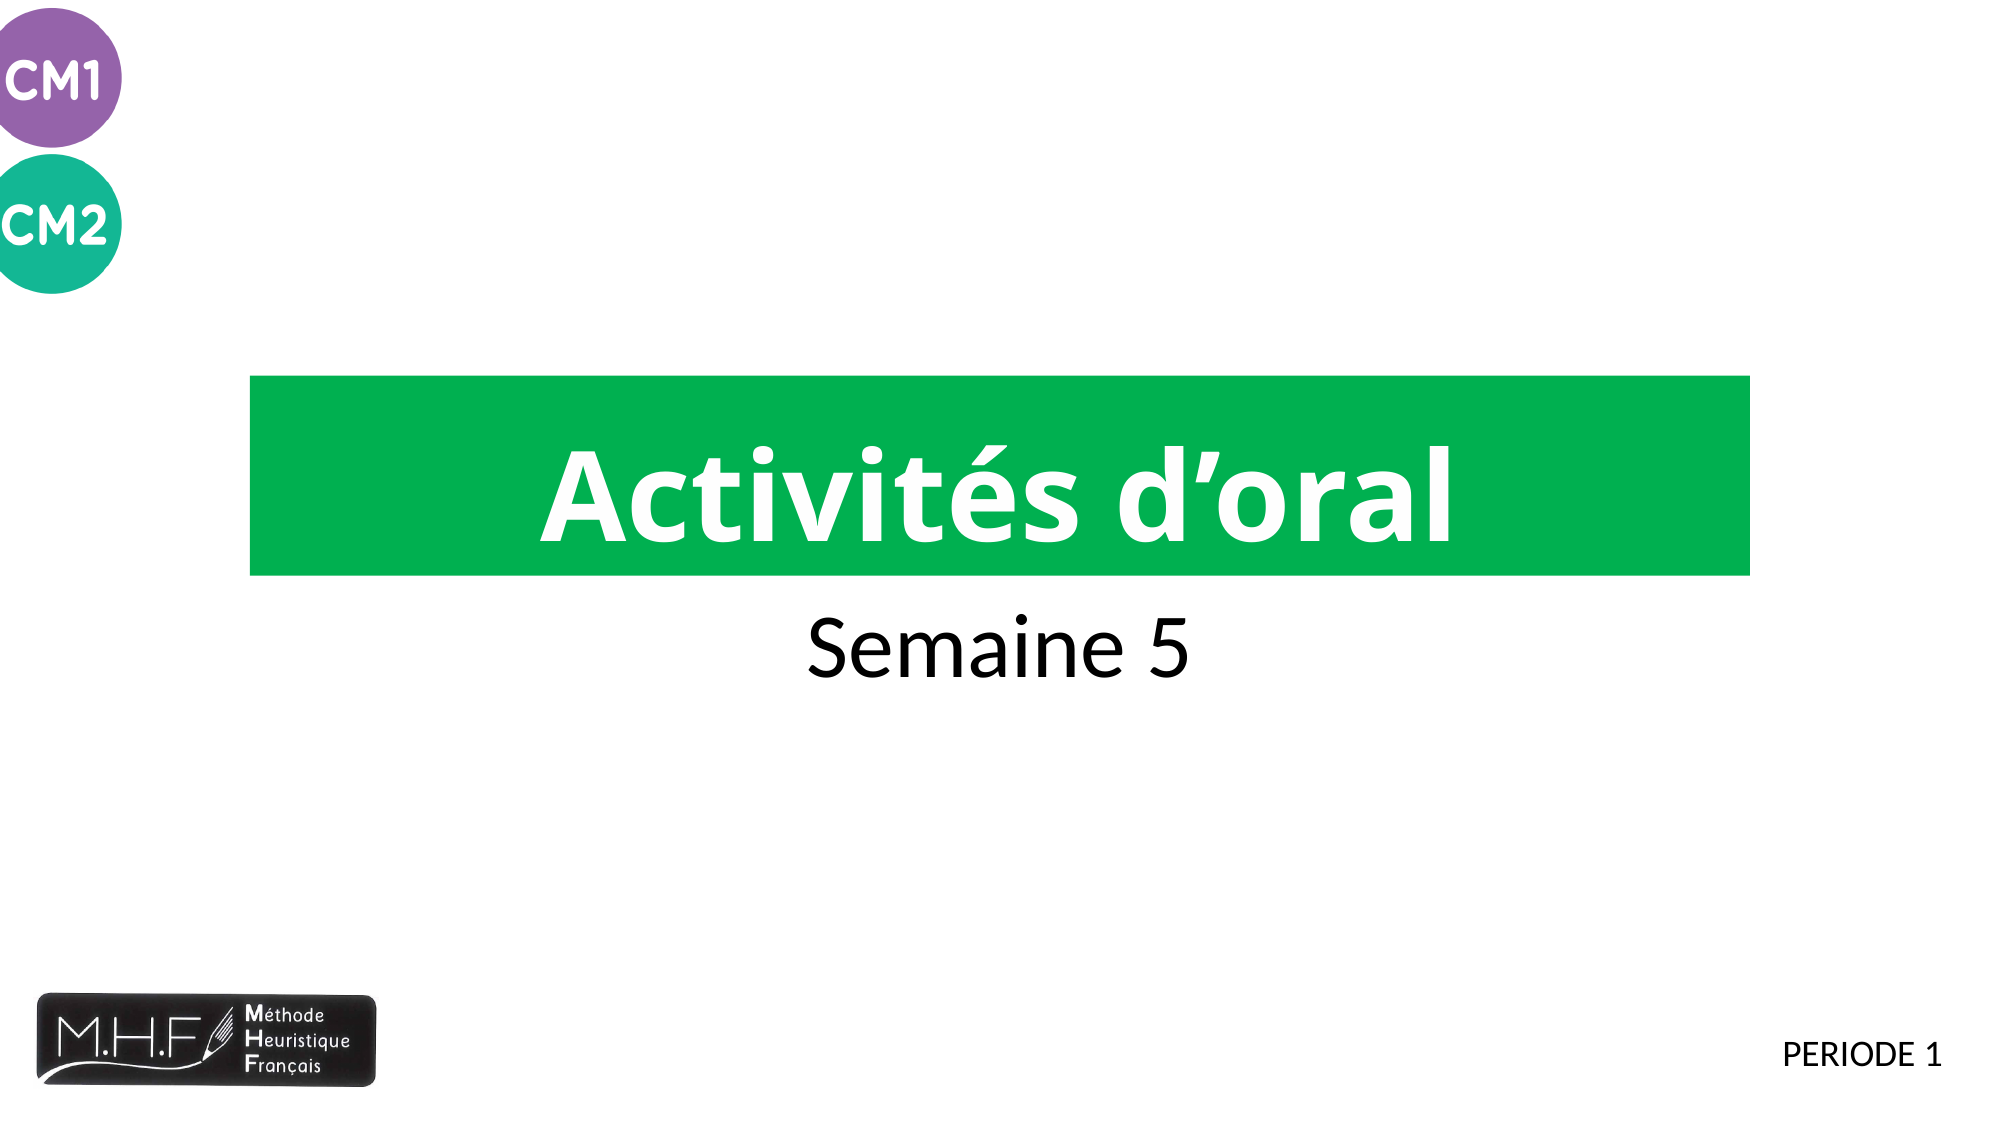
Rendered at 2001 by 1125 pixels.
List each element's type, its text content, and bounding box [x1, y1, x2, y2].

text_box PERIODE 1 [1362, 1021, 1967, 1082]
picture [0, 0, 134, 298]
picture [33, 990, 379, 1089]
title Activités d’oral [249, 375, 1750, 576]
subtitle Semaine 5 [249, 590, 1750, 863]
